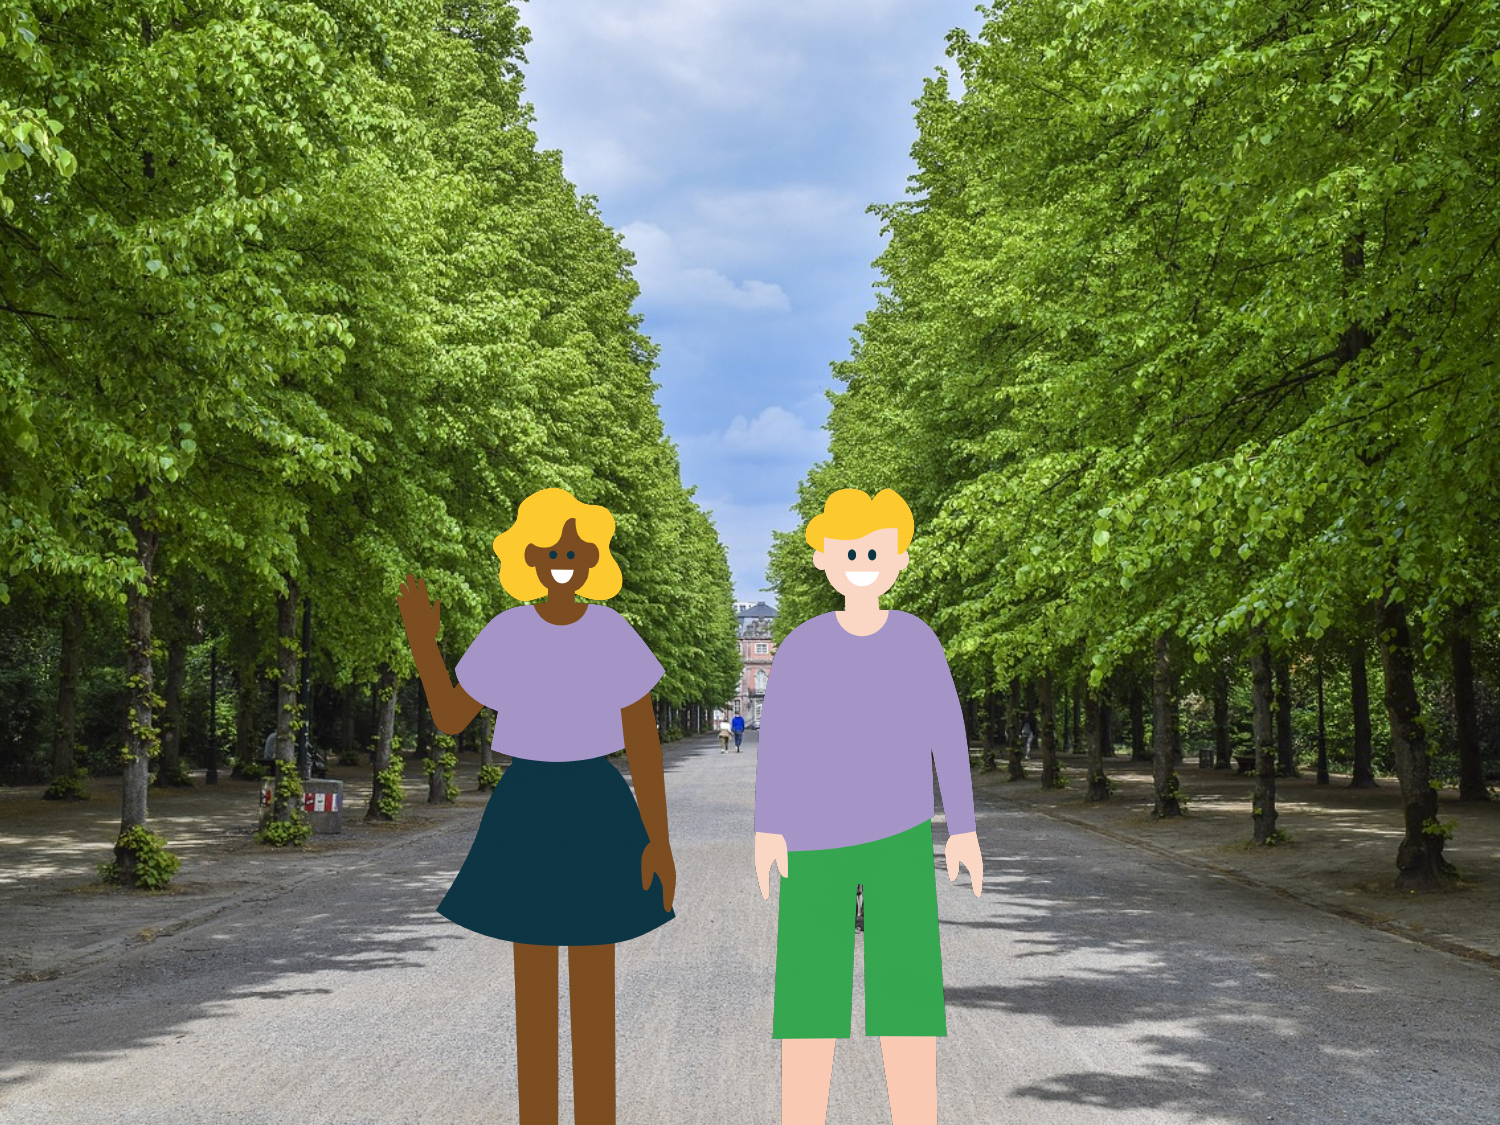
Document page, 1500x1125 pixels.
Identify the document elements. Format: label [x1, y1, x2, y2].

picture [368, 471, 1007, 1125]
list [0, 0, 1500, 1125]
